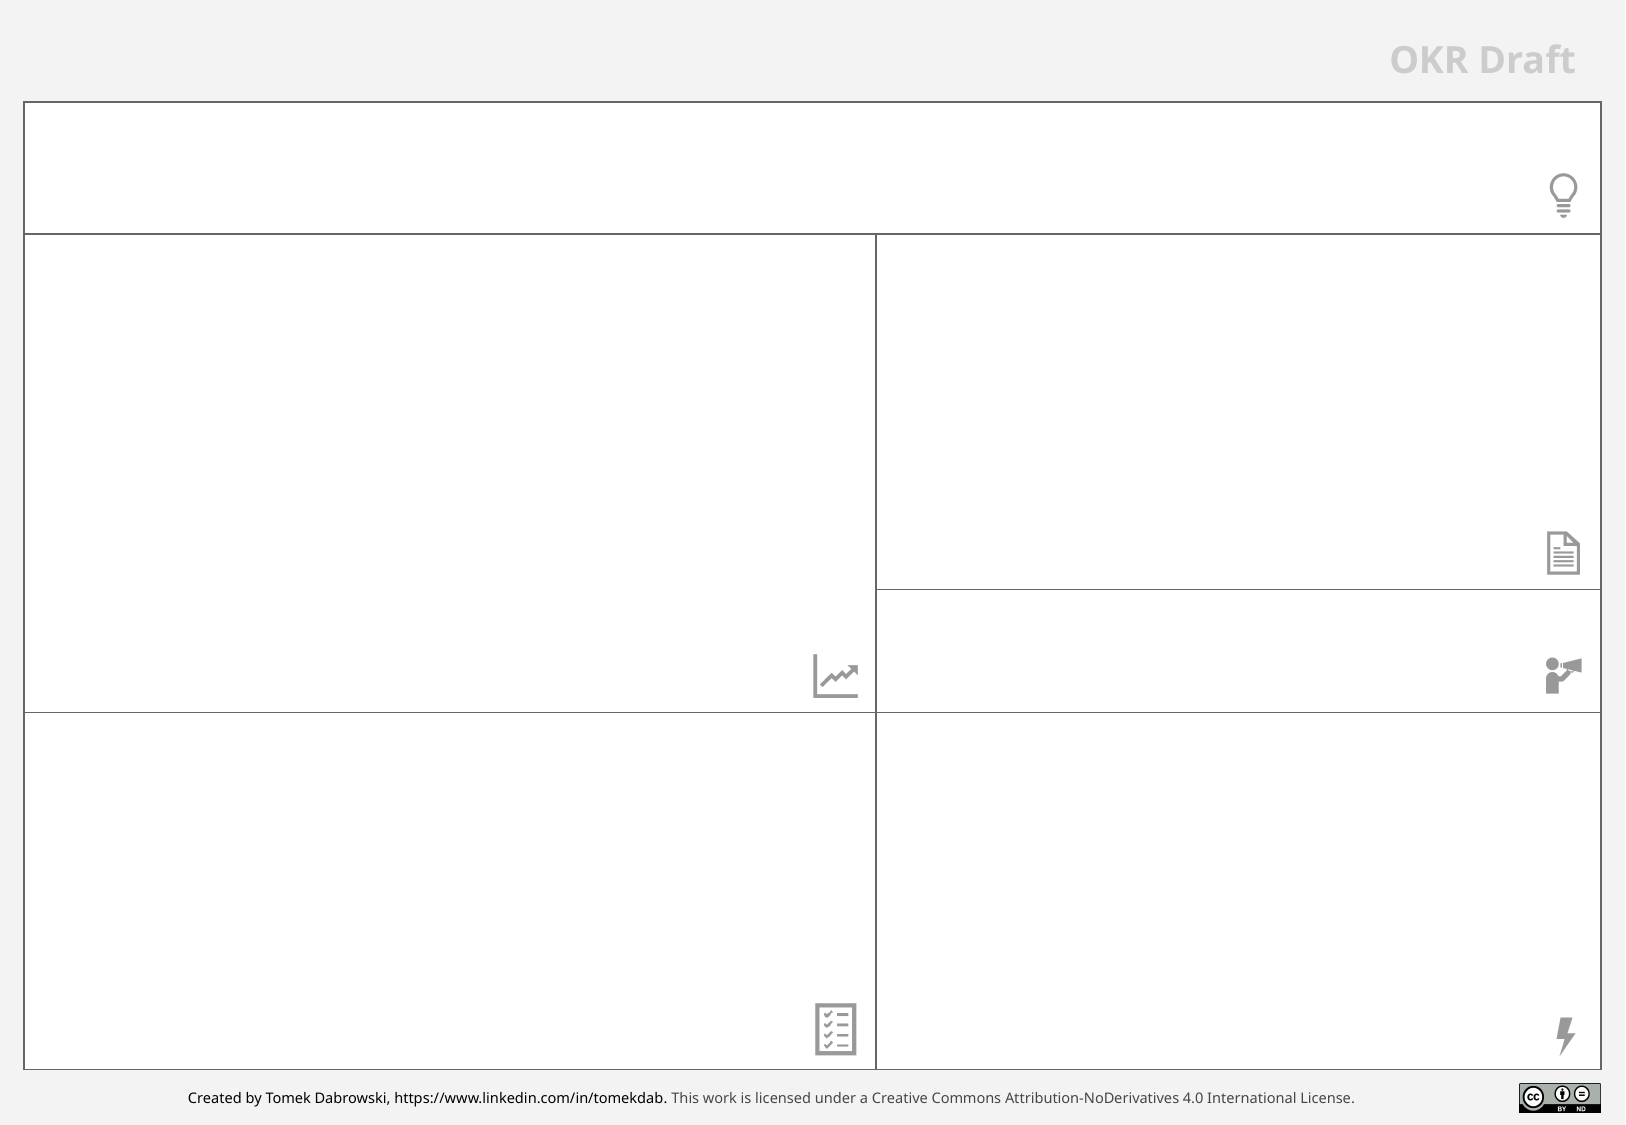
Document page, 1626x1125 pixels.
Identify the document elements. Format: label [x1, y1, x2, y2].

picture [1519, 1083, 1601, 1113]
